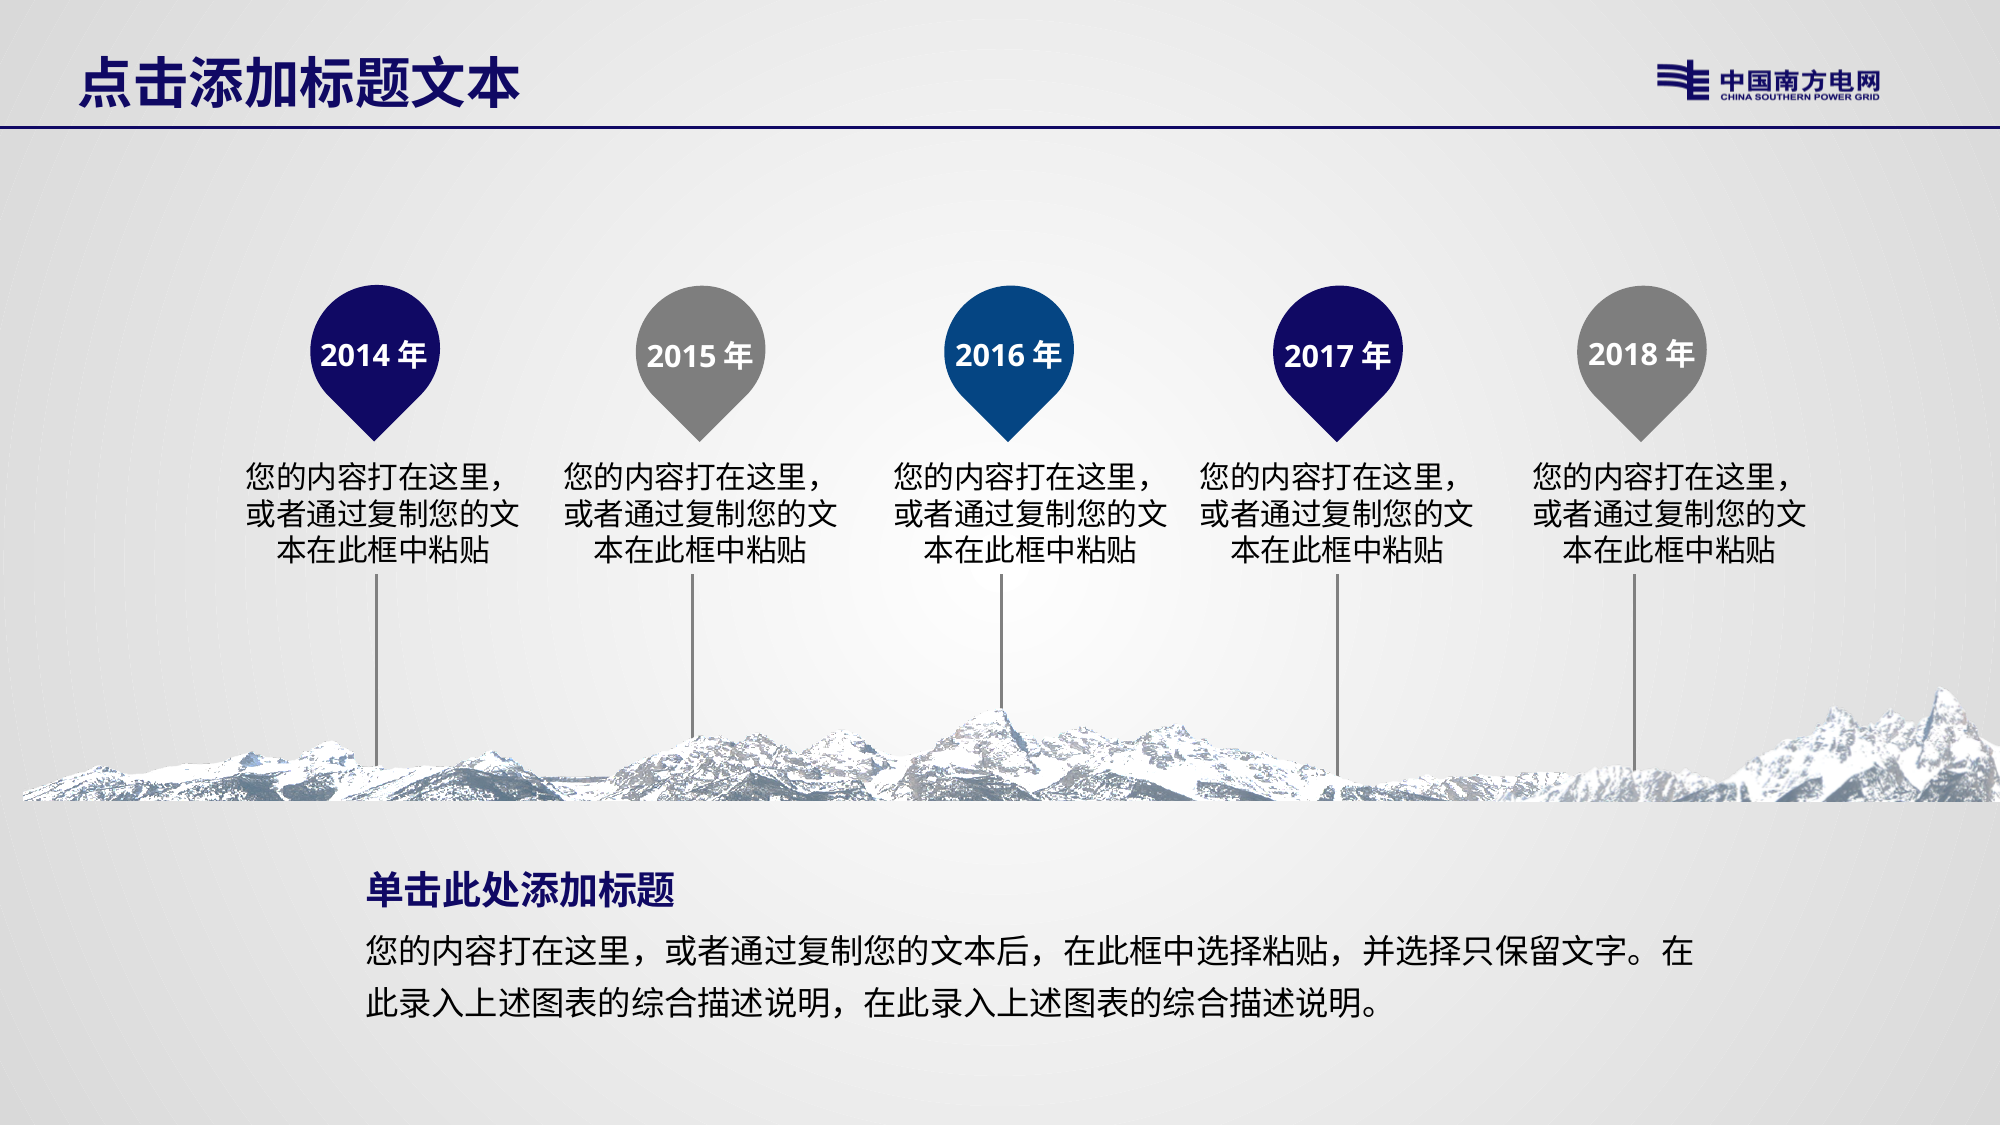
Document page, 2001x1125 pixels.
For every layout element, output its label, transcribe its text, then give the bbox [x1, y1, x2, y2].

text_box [624, 286, 778, 415]
text_box 点击添加标题文本 [63, 40, 537, 122]
text_box 您的内容打在这里，或者通过复制您的文本在此框中粘贴 [1187, 451, 1493, 568]
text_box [1261, 286, 1415, 415]
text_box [1565, 286, 1719, 415]
text_box 您的内容打在这里，或者通过复制您的文本在此框中粘贴 [223, 451, 543, 568]
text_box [932, 286, 1086, 415]
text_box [297, 285, 451, 414]
text_box 您的内容打在这里，或者通过复制您的文本在此框中粘贴 [1507, 451, 1832, 568]
text_box 单击此处添加标题 您的内容打在这里，或者通过复制您的文本后，在此框中选择粘贴，并选择只保留文字。在此录入上述图表的综合描述说明，在此录入上述图表的综合描述说明。 [351, 844, 1736, 1019]
text_box 您的内容打在这里，或者通过复制您的文本在此框中粘贴 [543, 451, 864, 568]
picture [1634, 40, 1920, 124]
picture [23, 667, 2000, 802]
text_box 您的内容打在这里，或者通过复制您的文本在此框中粘贴 [874, 451, 1187, 568]
